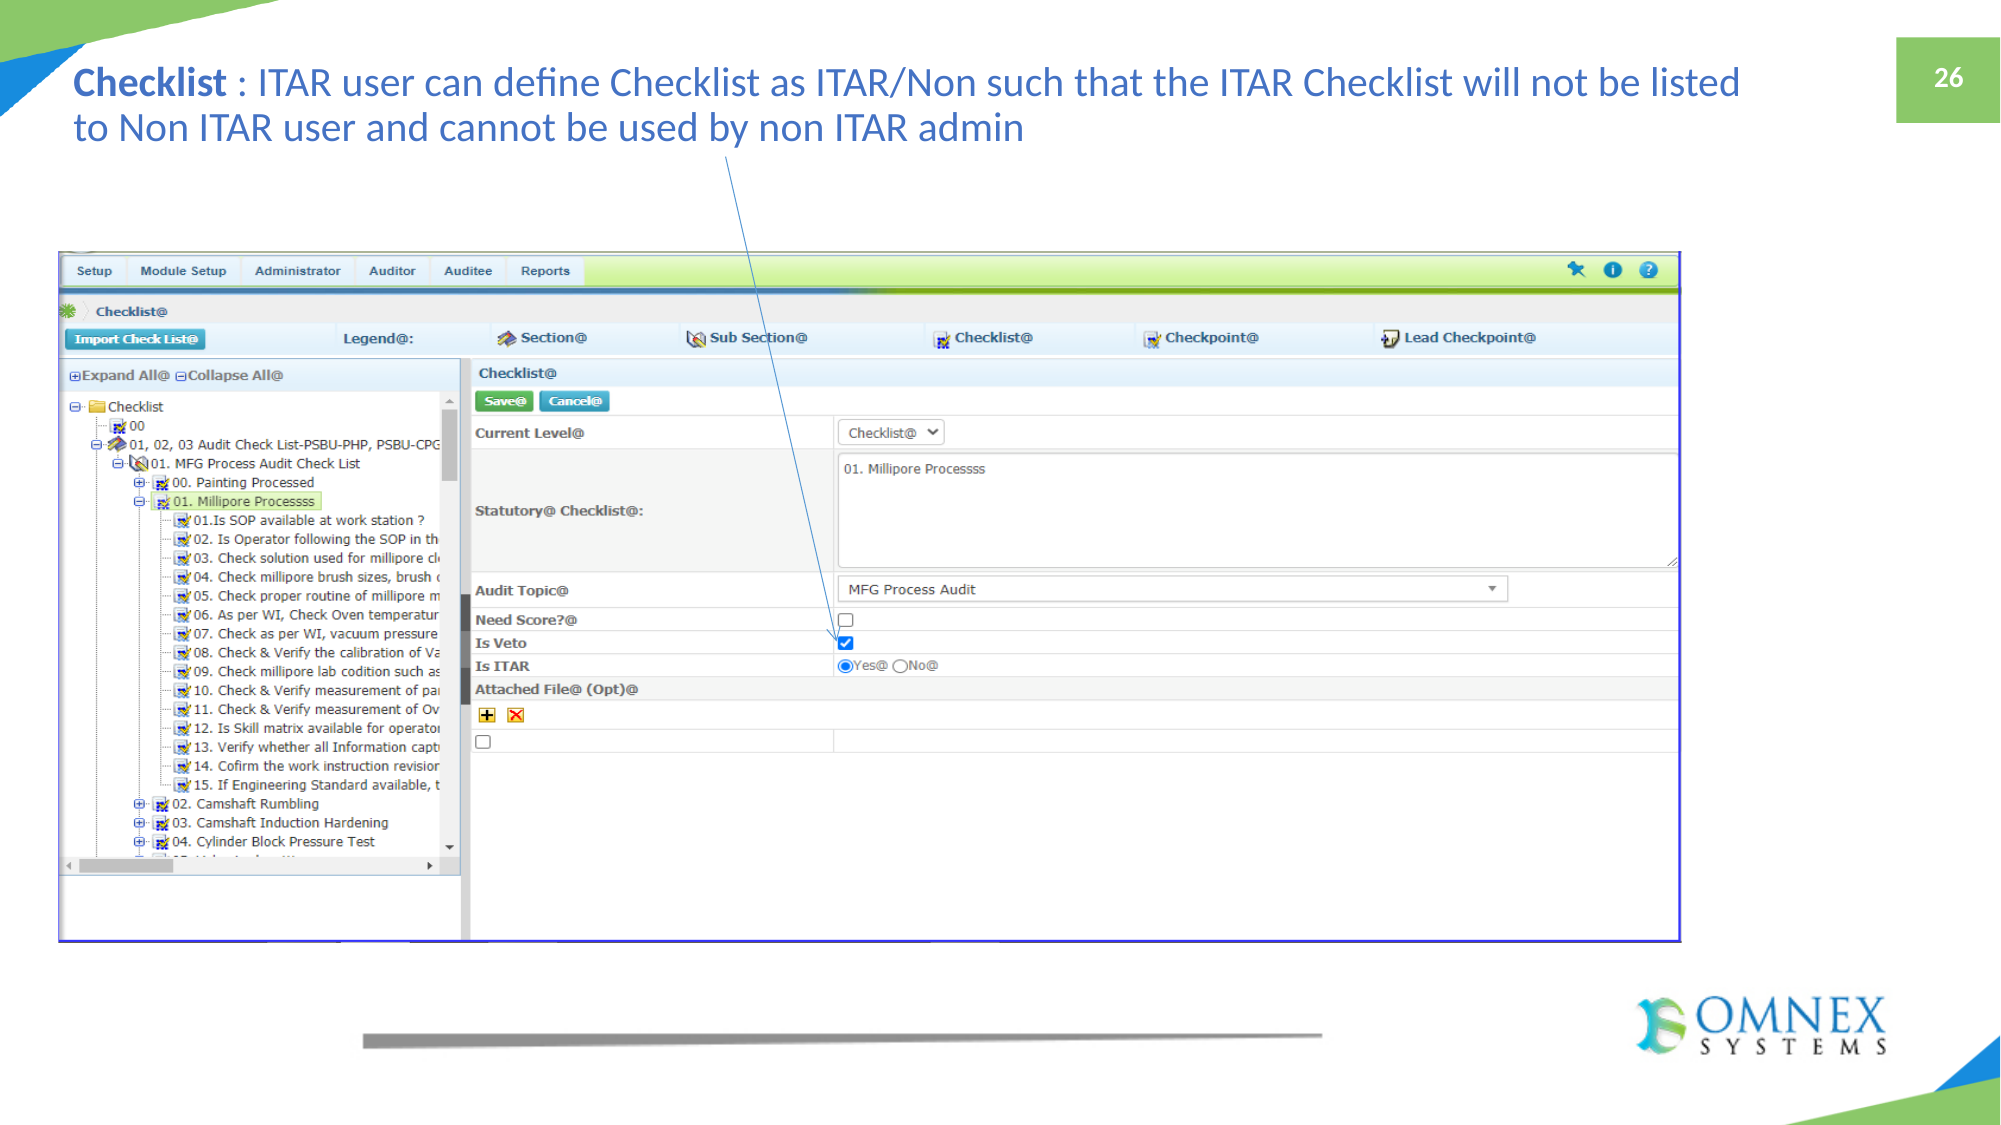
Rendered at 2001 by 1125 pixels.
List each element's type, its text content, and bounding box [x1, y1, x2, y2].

picture [0, 0, 58, 117]
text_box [725, 156, 837, 642]
picture [349, 1013, 1354, 1062]
slide_number 26 [1919, 46, 2000, 106]
picture [1616, 978, 2001, 1125]
picture [58, 251, 1682, 943]
title Checklist : ITAR user can define Checklist as ITAR/Non such that the ITAR Checklist will not be listed to Non ITAR user and cannot be used by non ITAR admin [58, 0, 1784, 215]
